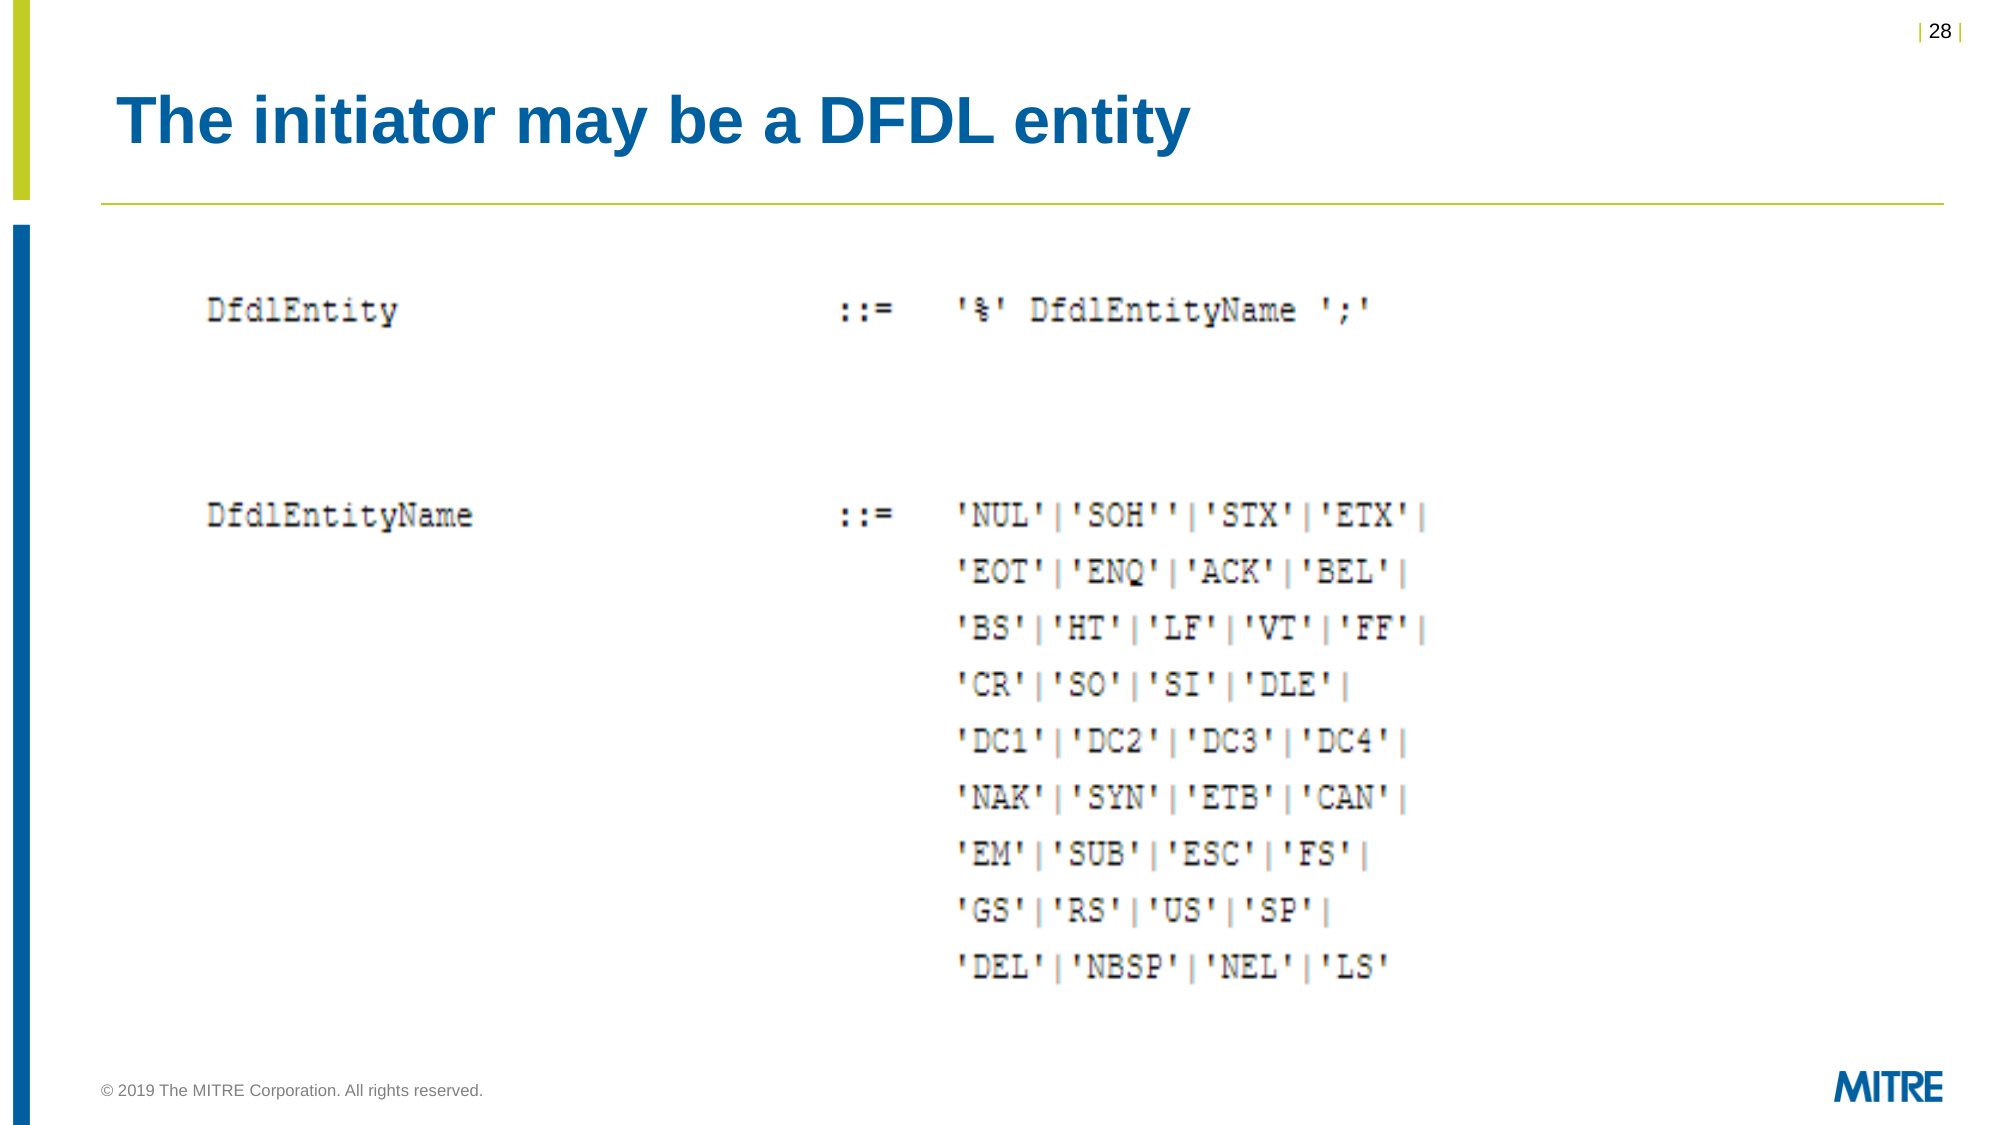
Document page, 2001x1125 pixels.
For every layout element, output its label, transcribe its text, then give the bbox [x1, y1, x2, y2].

footer © 2019 The MITRE Corporation. All rights reserved. [101, 1069, 1338, 1110]
picture [1834, 1068, 1945, 1109]
title The initiator may be a DFDL entity [101, 60, 1945, 184]
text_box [200, 269, 1467, 1010]
